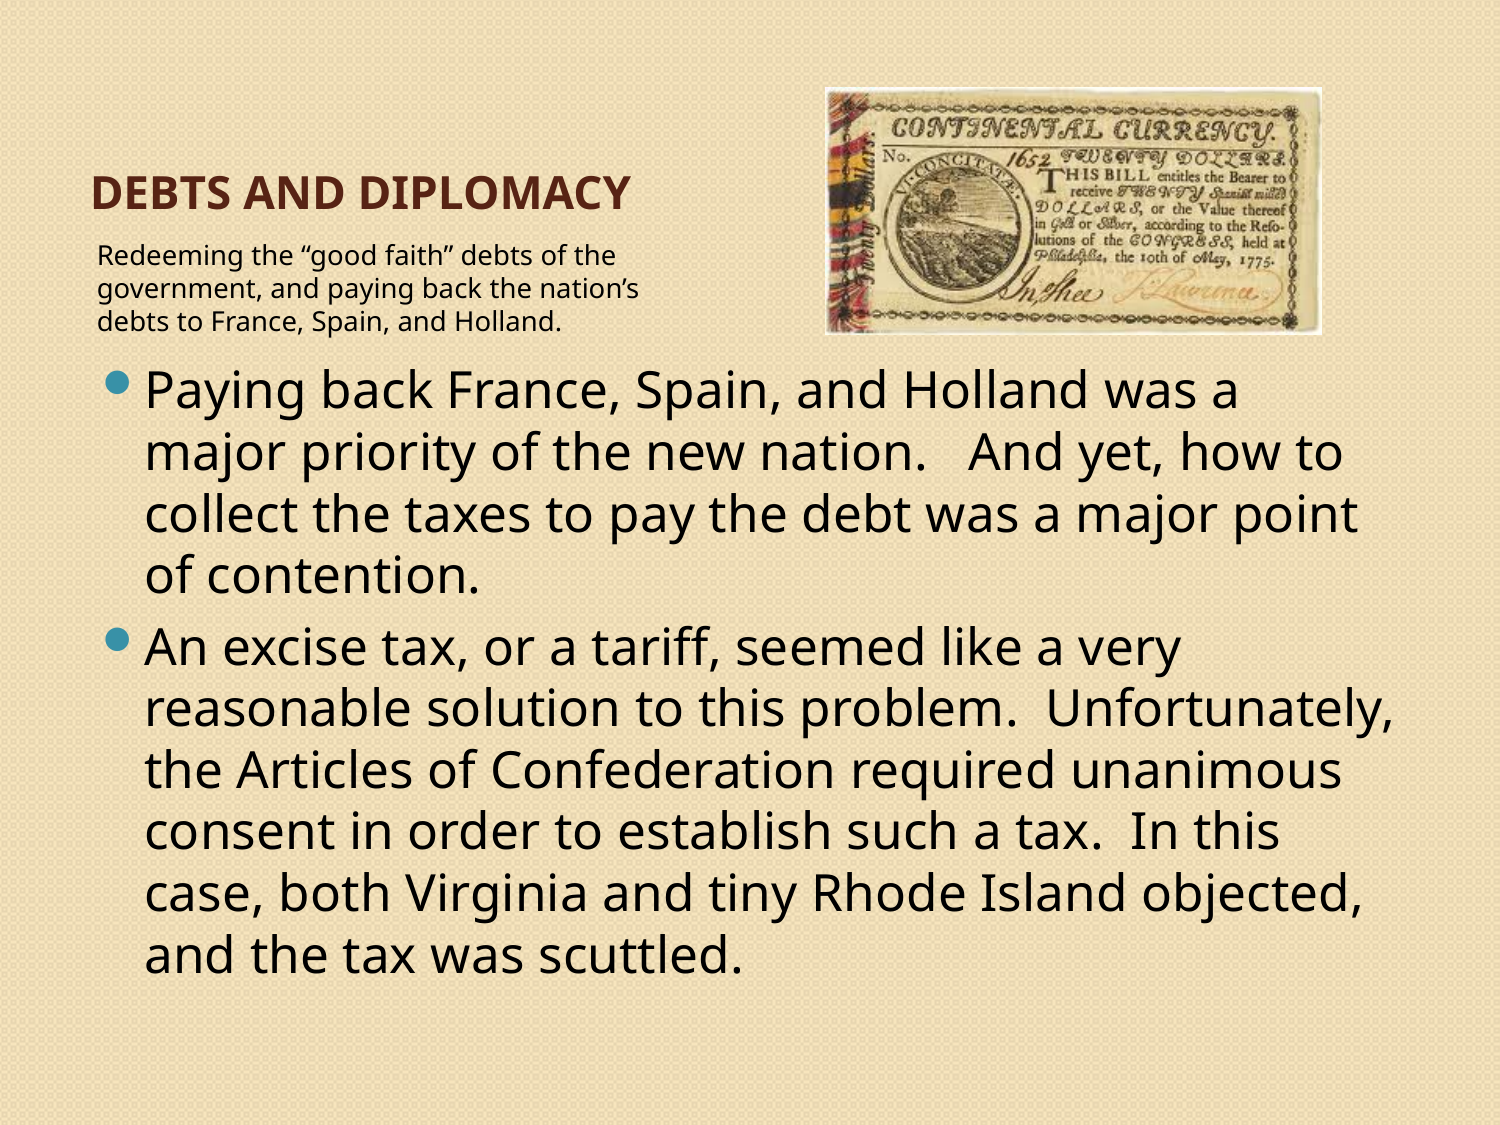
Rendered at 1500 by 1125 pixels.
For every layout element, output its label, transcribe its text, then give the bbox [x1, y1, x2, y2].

list Paying back France, Spain, and Holland was a major priority of the new nation. And yet, how to collect the taxes to pay the debt was a major point of contention. An excise tax, or a tariff, seemed like a very reasonable solution to this problem. Unfortunately, the Articles of Confederation required unanimous consent in order to establish such a tax. In this case, both Virginia and tiny Rhode Island objected, and the tax was scuttled. [75, 350, 1413, 1005]
picture [824, 87, 1323, 335]
list Redeeming the “good faith” debts of the government, and paying back the nation’s debts to France, Spain, and Holland. [75, 230, 700, 346]
title Debts and diplomacy [75, 35, 700, 227]
